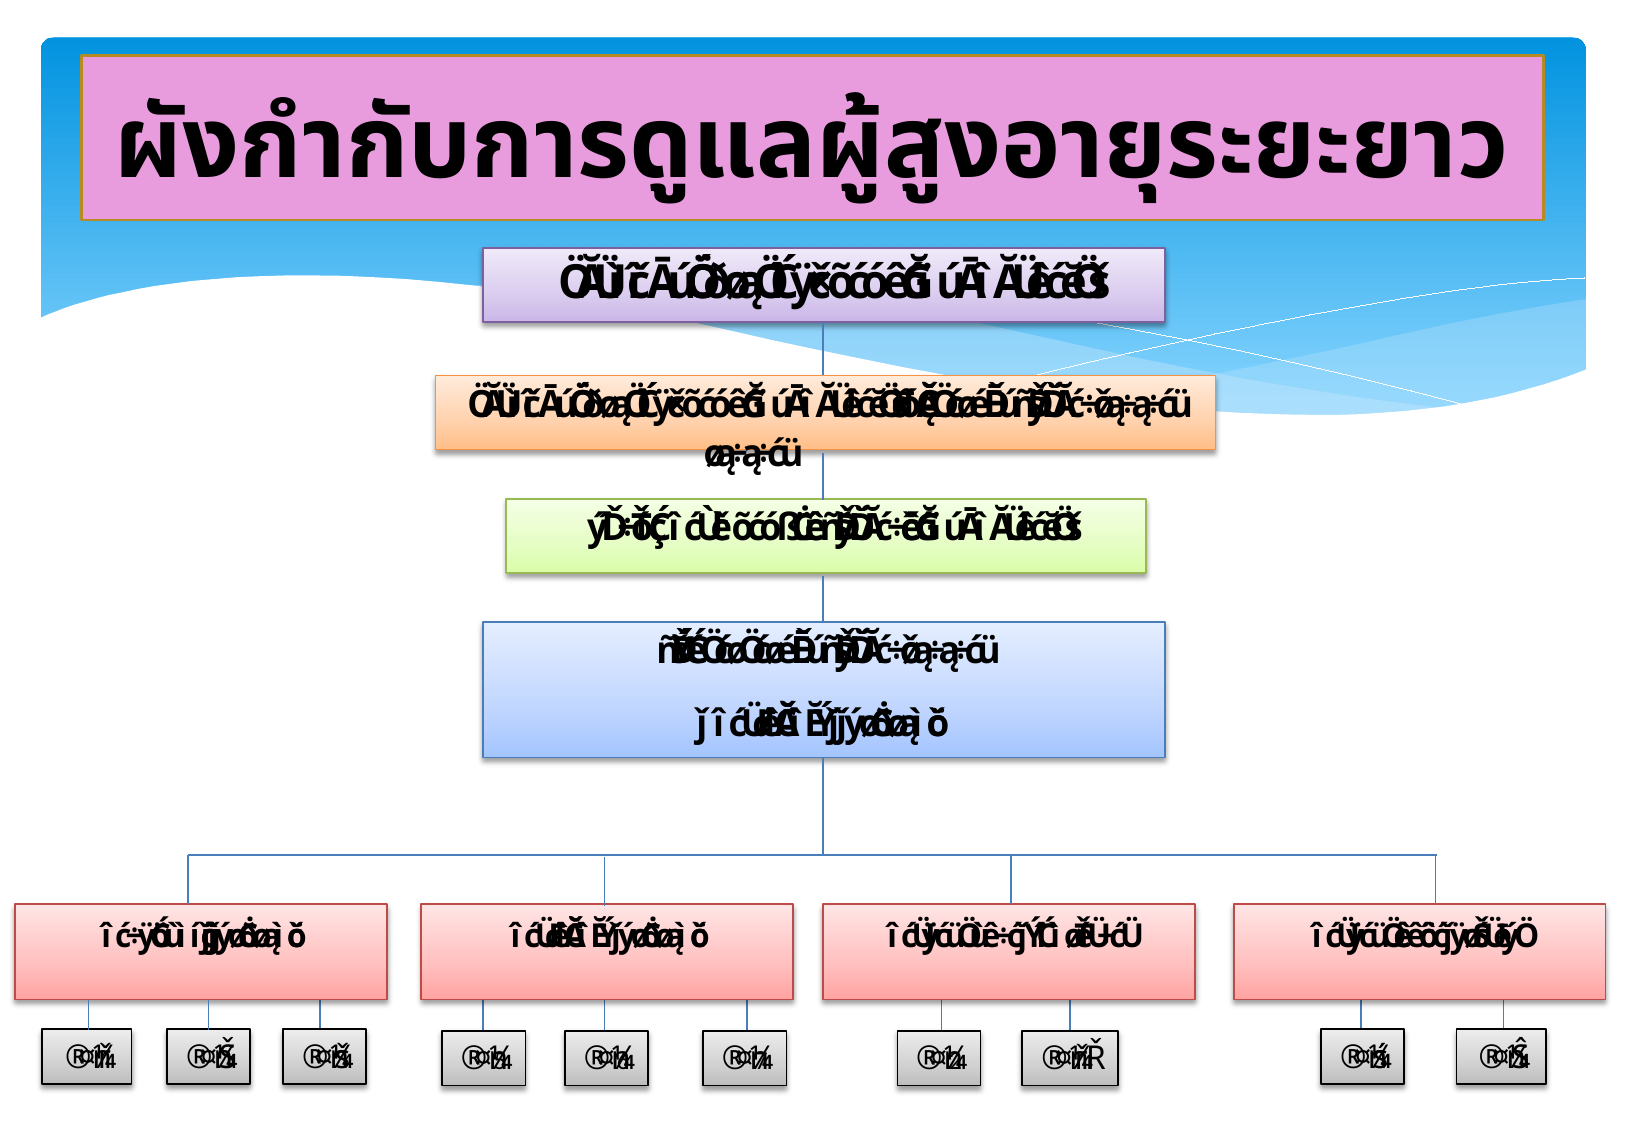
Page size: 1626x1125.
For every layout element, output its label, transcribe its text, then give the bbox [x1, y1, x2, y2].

picture [4, 219, 1620, 1107]
title ผังกำกับการดูแลผู้สูงอายุระยะยาว [80, 54, 1545, 218]
